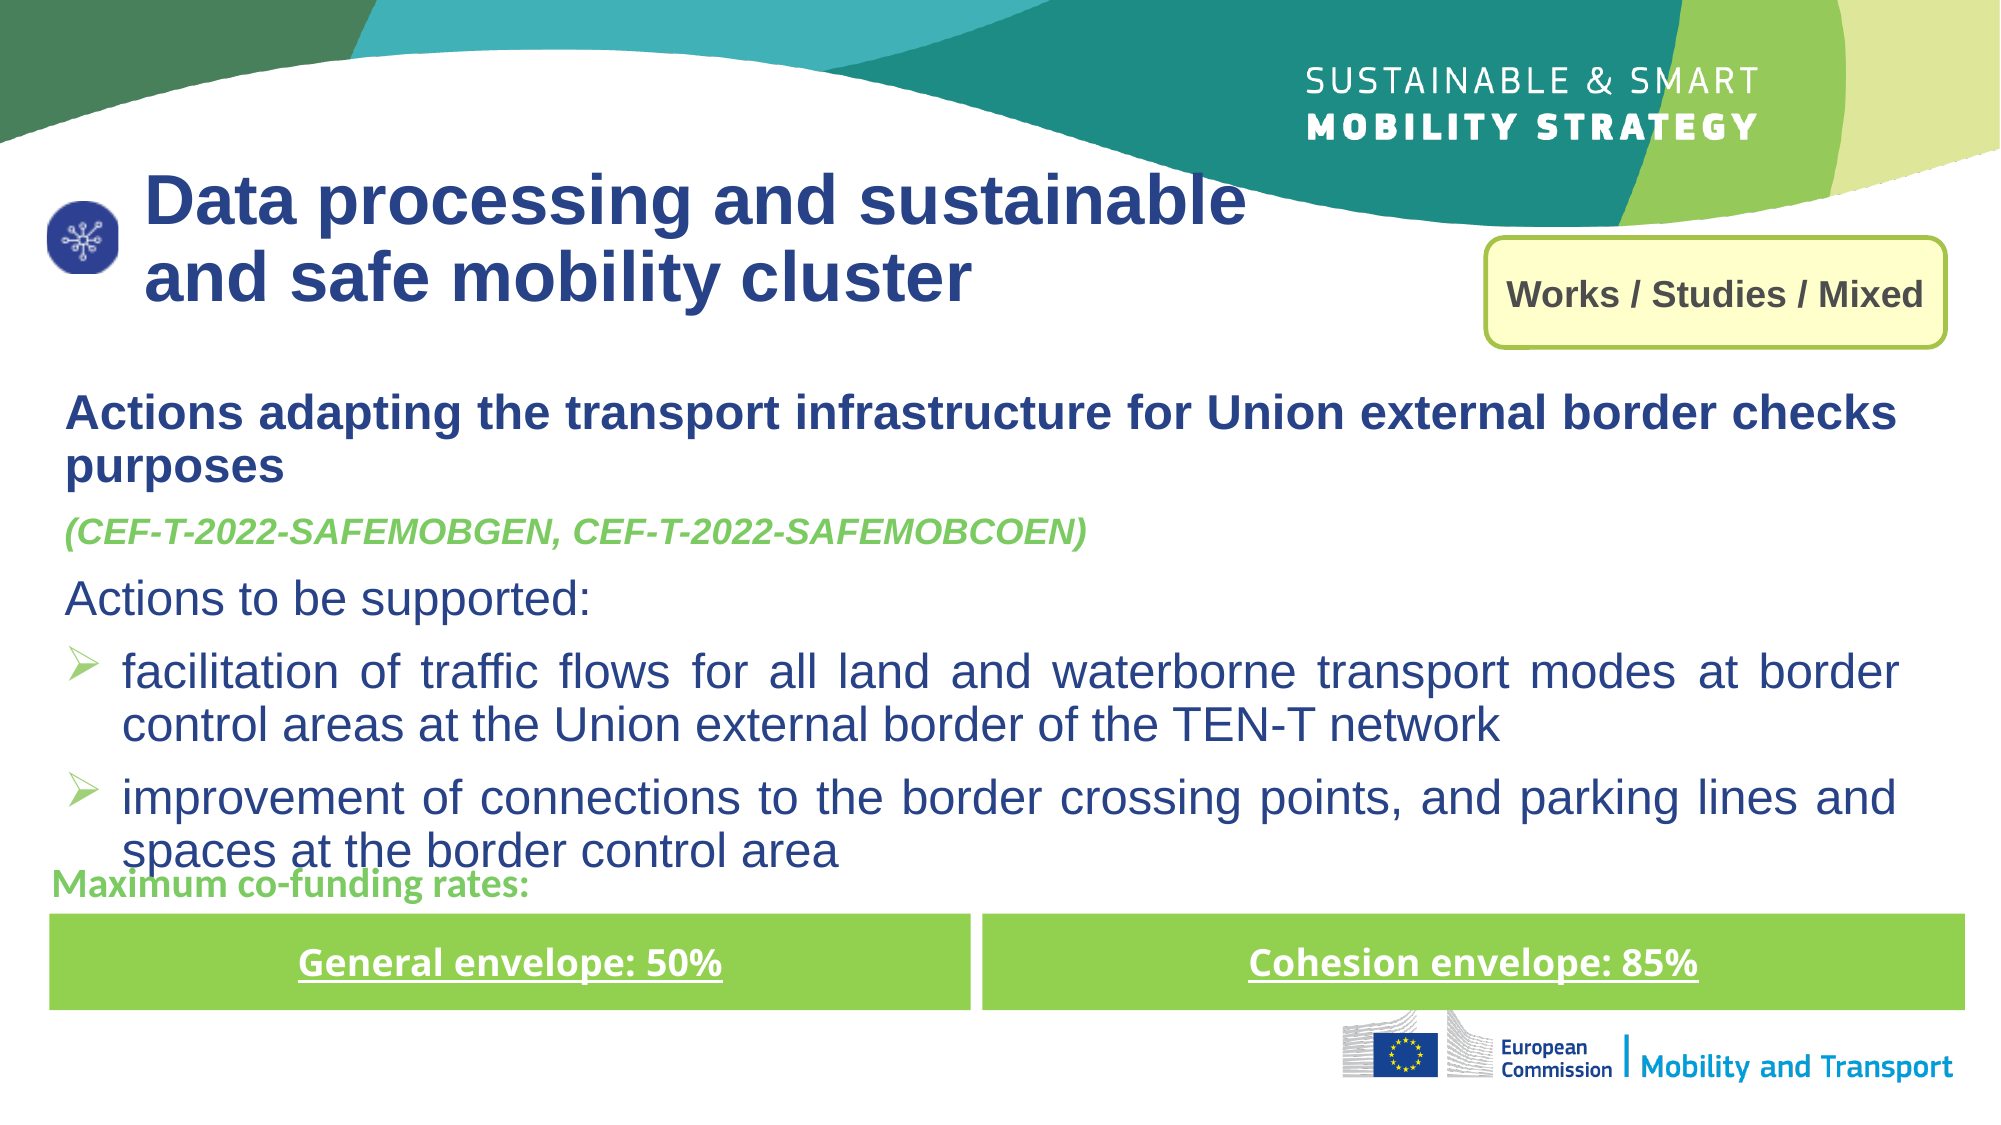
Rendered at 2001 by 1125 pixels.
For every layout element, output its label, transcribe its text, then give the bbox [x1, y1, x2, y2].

picture [0, 0, 2000, 274]
text_box Works / Studies / Mixed [1485, 237, 1946, 348]
text_box General envelope: 50% [49, 913, 971, 1011]
list Actions adapting the transport infrastructure for Union external border checks purposes (CEF-T-2022-SAFEMOBGEN, CEF-T-2022-SAFEMOBCOEN) Actions to be supported: facilitation of traffic flows for all land and waterborne transport modes at border control areas at the Union external border of the TEN-T network improvement of connections to the border crossing points, and parking lines and spaces at the border control area [49, 379, 1916, 890]
title Data processing and sustainable and safe mobility cluster [129, 154, 1321, 326]
text_box Maximum co-funding rates: [36, 847, 701, 913]
text_box Cohesion envelope: 85% [982, 913, 1965, 1011]
picture [1901, 1065, 1907, 1073]
picture [1342, 1011, 1953, 1083]
